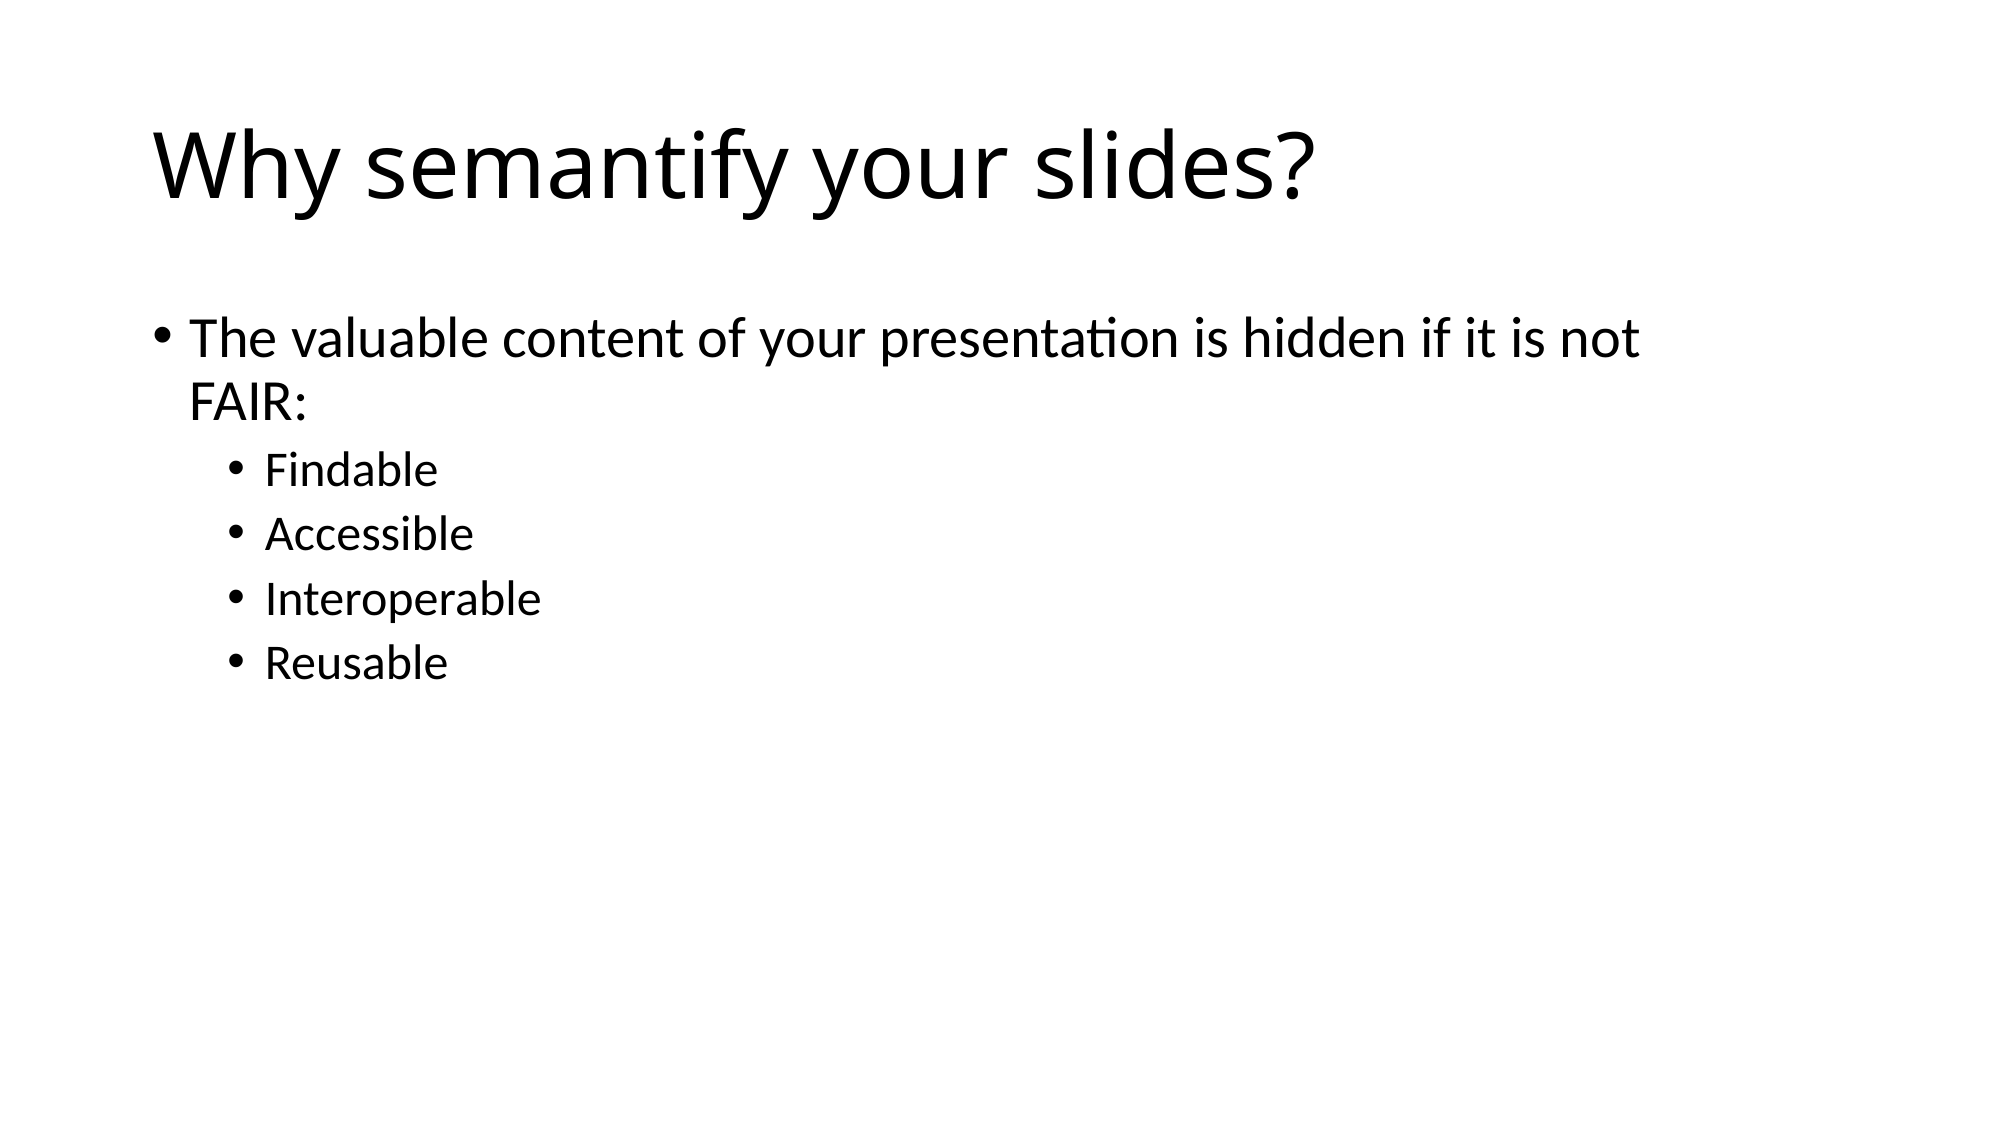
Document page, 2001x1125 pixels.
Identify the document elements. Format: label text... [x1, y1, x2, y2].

list The valuable content of your presentation is hidden if it is not FAIR: Findable Accessible Interoperable Reusable [137, 299, 1863, 1014]
title Why semantify your slides? [137, 59, 1863, 278]
